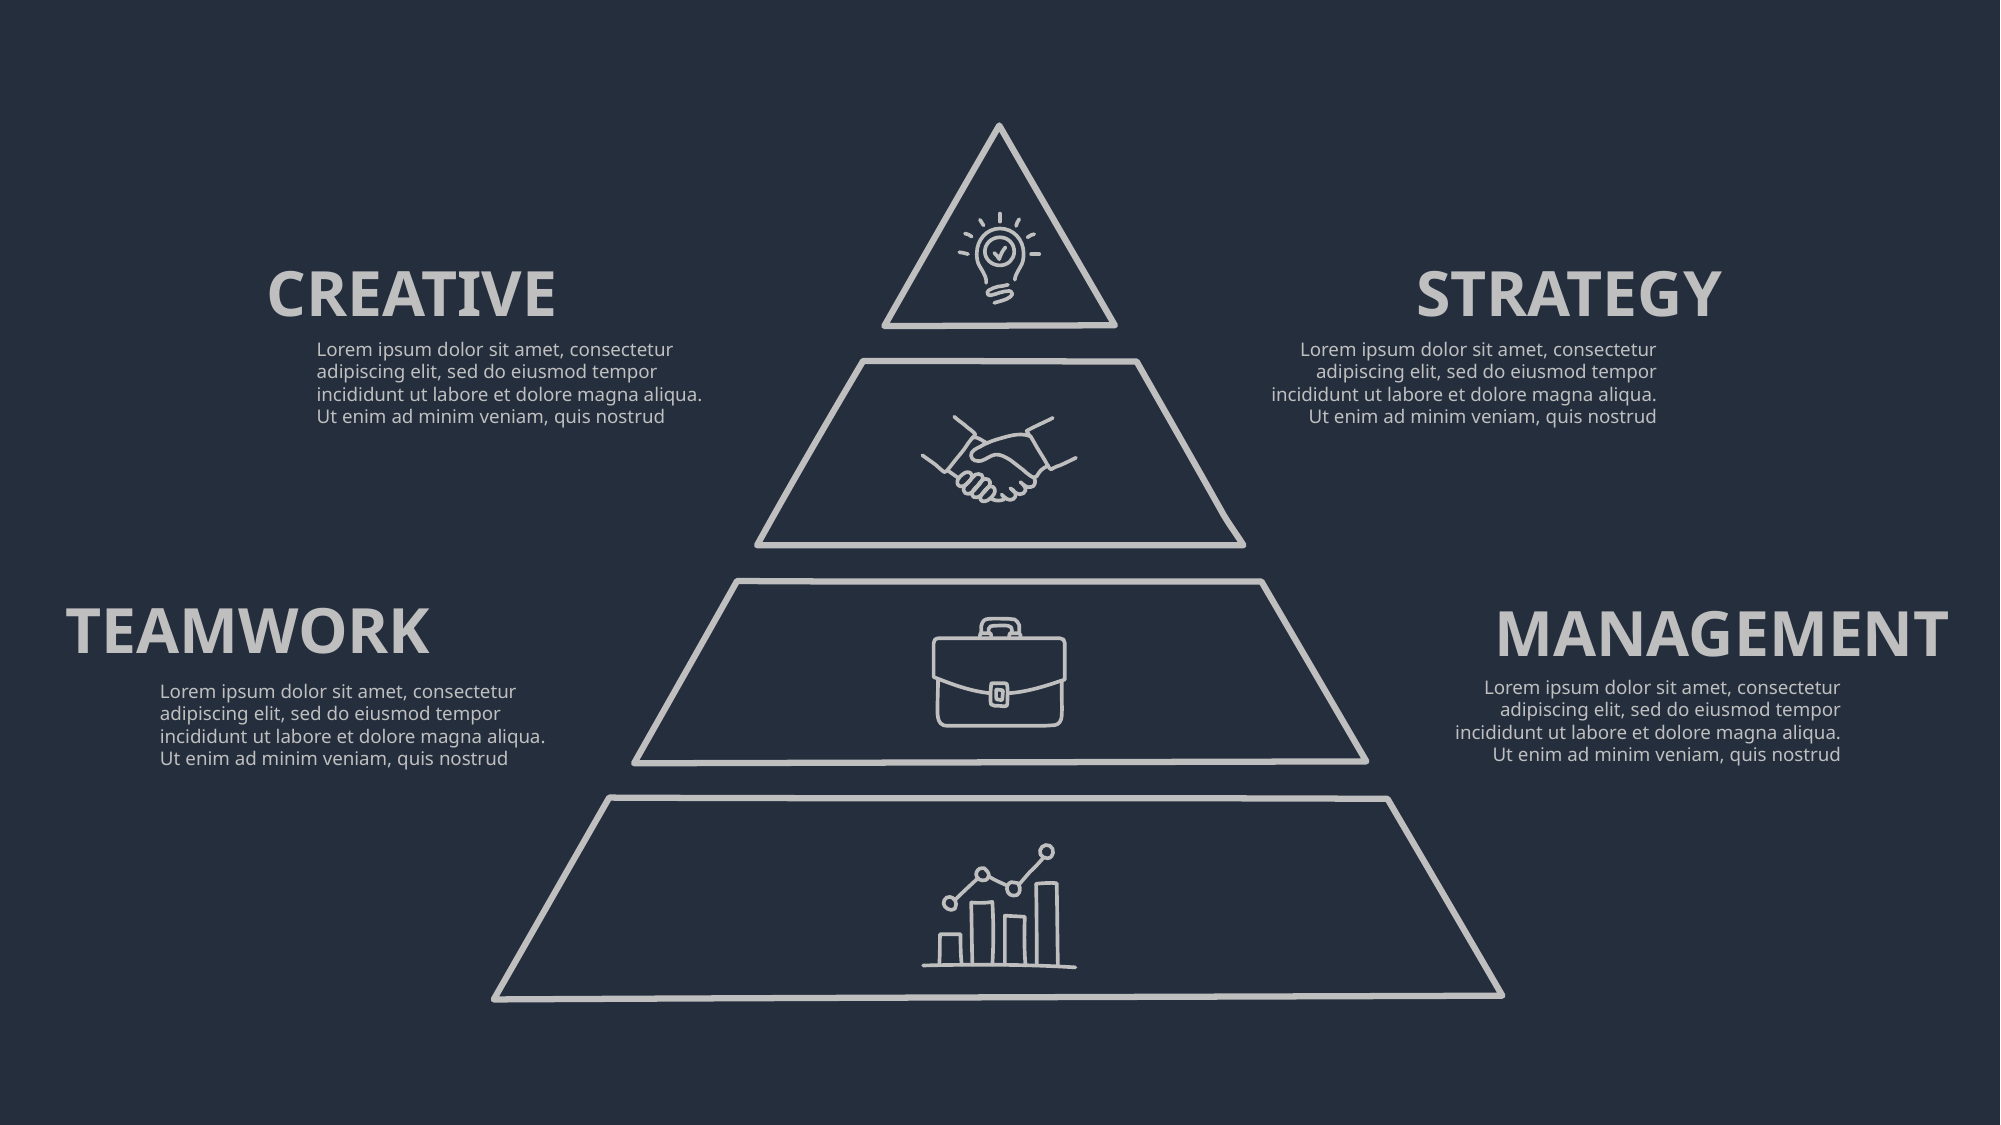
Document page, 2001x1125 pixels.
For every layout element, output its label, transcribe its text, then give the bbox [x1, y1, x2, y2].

text_box [987, 284, 1013, 303]
text_box MANAGEMENT [1494, 593, 1951, 669]
text_box [922, 416, 1076, 502]
text_box [943, 845, 1054, 910]
text_box [757, 360, 1244, 546]
text_box [493, 797, 1503, 1000]
text_box [933, 618, 1065, 726]
text_box TEAMWORK [65, 591, 431, 667]
text_box CREATIVE [266, 254, 558, 330]
text_box [923, 882, 1076, 968]
text_box [634, 580, 1367, 764]
text_box Lorem ipsum dolor sit amet, consectetur adipiscing elit, sed do eiusmod tempor incididunt ut labore et dolore magna aliqua. Ut enim ad minim veniam, quis nostrud [1251, 329, 1672, 435]
text_box STRATEGY [1415, 254, 1723, 330]
text_box [884, 125, 1115, 326]
text_box Lorem ipsum dolor sit amet, consectetur adipiscing elit, sed do eiusmod tempor incididunt ut labore et dolore magna aliqua. Ut enim ad minim veniam, quis nostrud [301, 329, 722, 435]
text_box [976, 228, 1024, 283]
text_box Lorem ipsum dolor sit amet, consectetur adipiscing elit, sed do eiusmod tempor incididunt ut labore et dolore magna aliqua. Ut enim ad minim veniam, quis nostrud [1435, 668, 1856, 773]
text_box Lorem ipsum dolor sit amet, consectetur adipiscing elit, sed do eiusmod tempor incididunt ut labore et dolore magna aliqua. Ut enim ad minim veniam, quis nostrud [145, 671, 565, 777]
